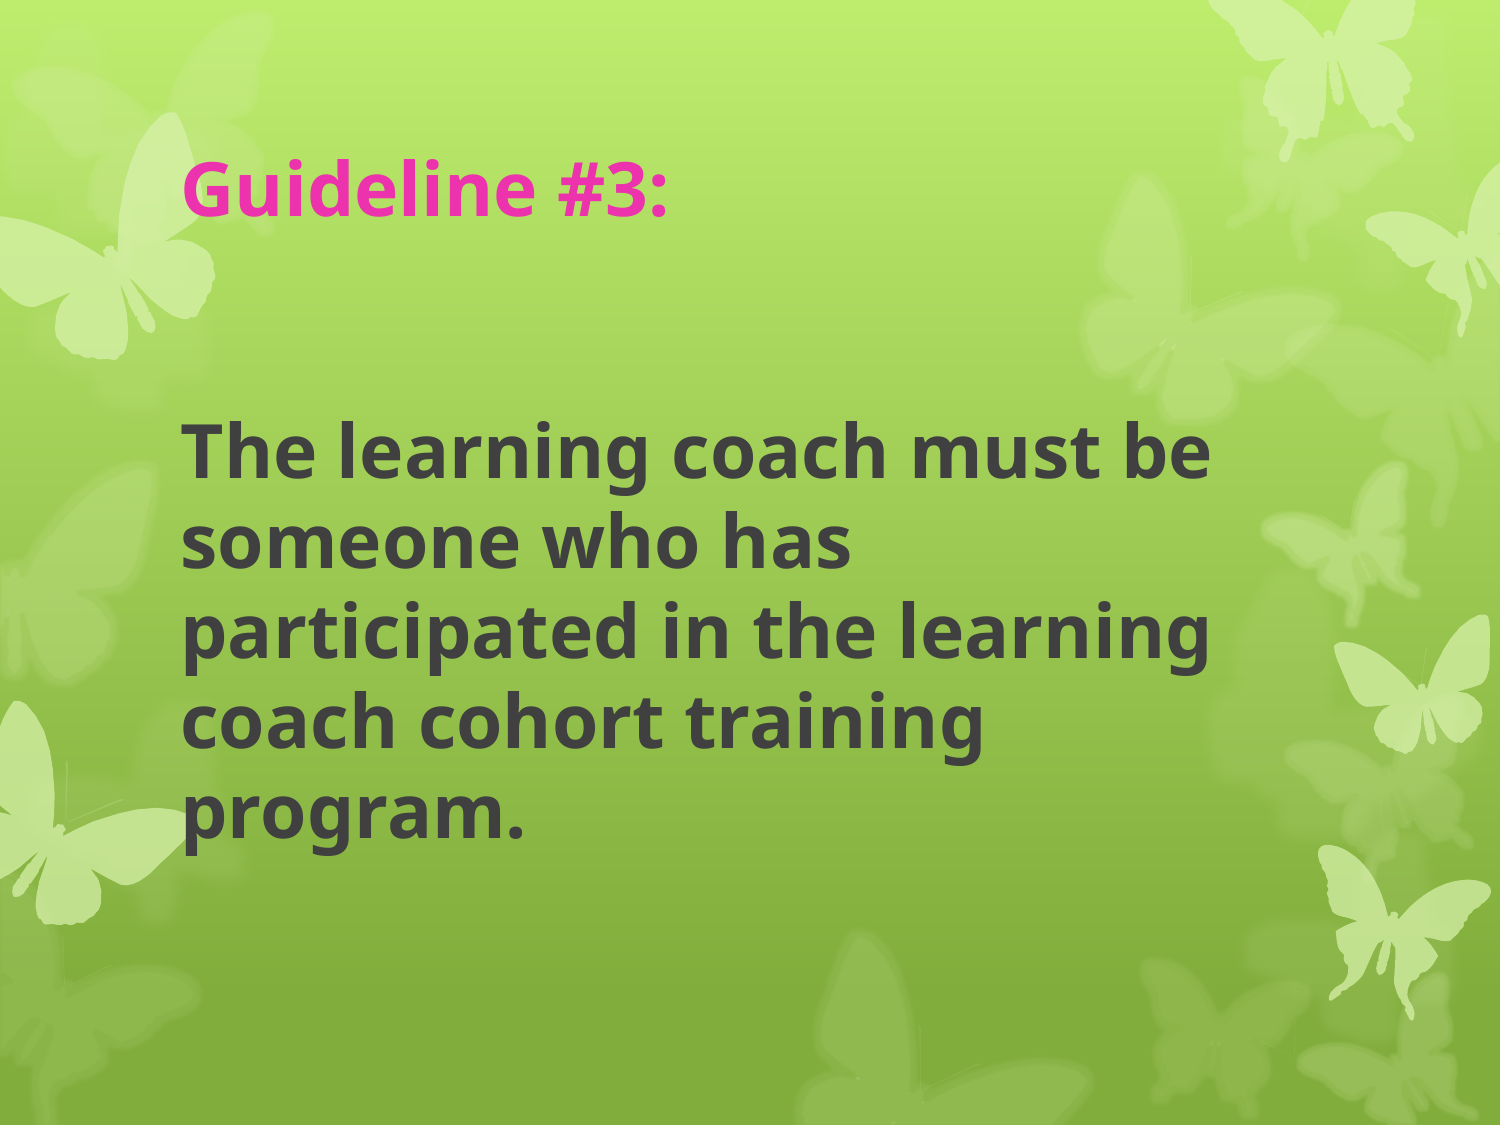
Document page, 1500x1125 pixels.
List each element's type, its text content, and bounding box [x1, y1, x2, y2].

list The learning coach must be someone who has participated in the learning coach cohort training program. [165, 296, 1335, 962]
title Guideline #3: [165, 110, 1335, 263]
